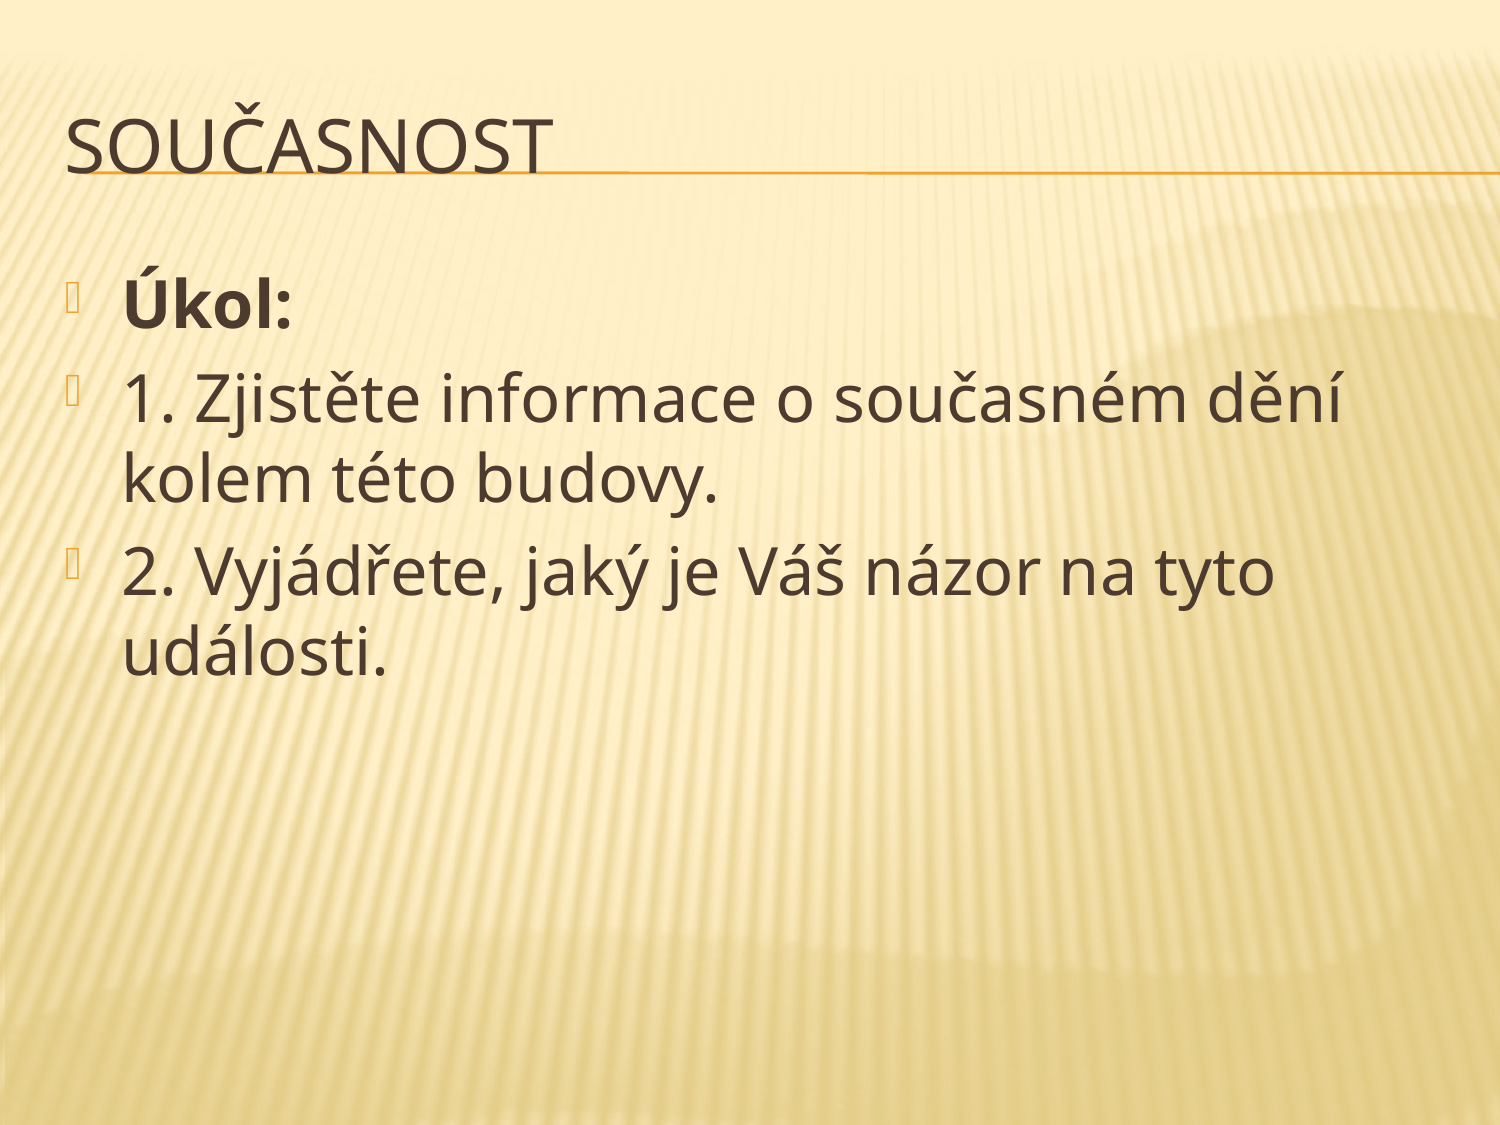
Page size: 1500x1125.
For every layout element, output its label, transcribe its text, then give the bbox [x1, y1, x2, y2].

list Úkol: 1. Zjistěte informace o současném dění kolem této budovy. 2. Vyjádřete, jaký je Váš názor na tyto události. [50, 254, 1475, 998]
title Současnost [50, 75, 1475, 213]
